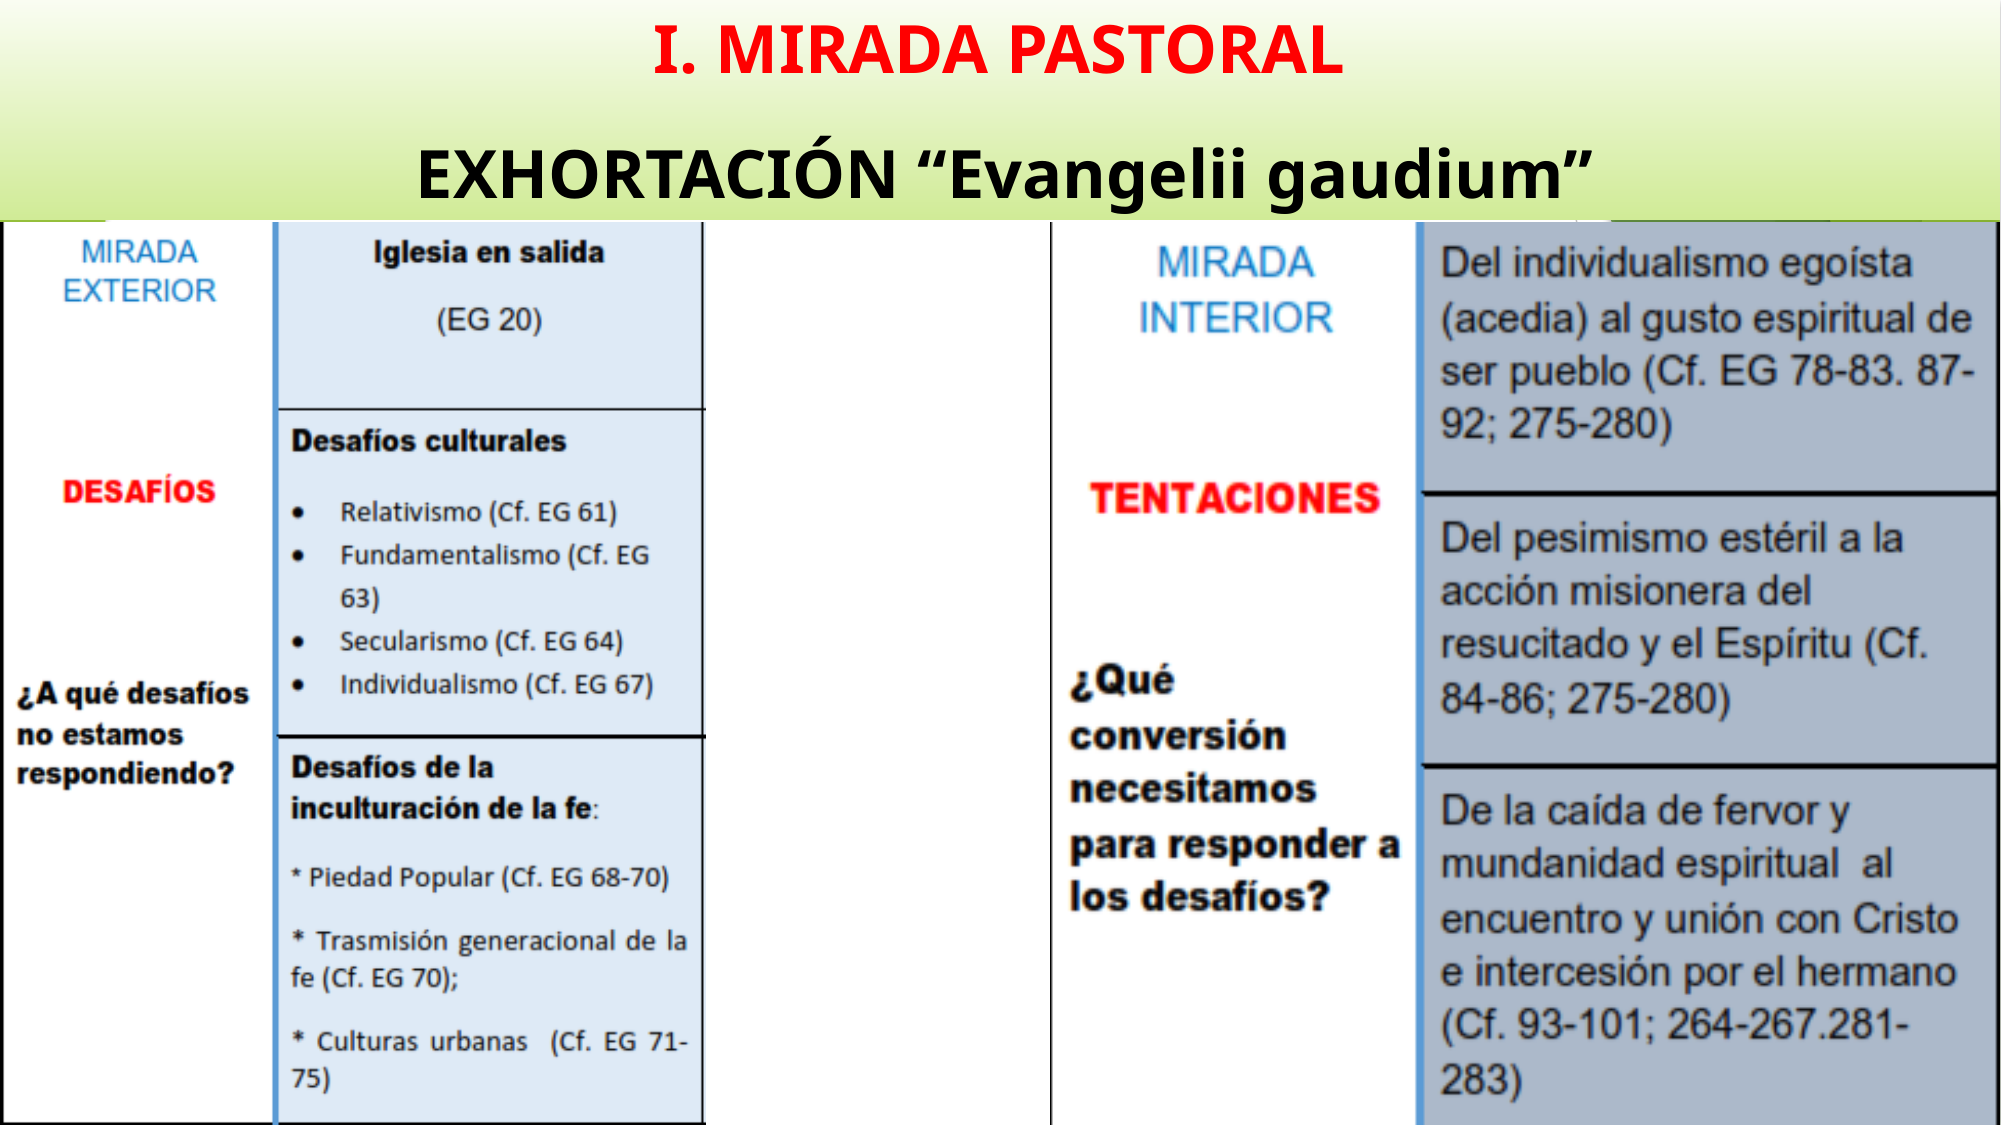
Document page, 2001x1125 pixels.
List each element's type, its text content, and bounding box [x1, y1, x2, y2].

picture [1049, 221, 2000, 1125]
picture [0, 221, 707, 1125]
text_box I. MIRADA PASTORAL EXHORTACIÓN “Evangelii gaudium” [0, 0, 2000, 220]
